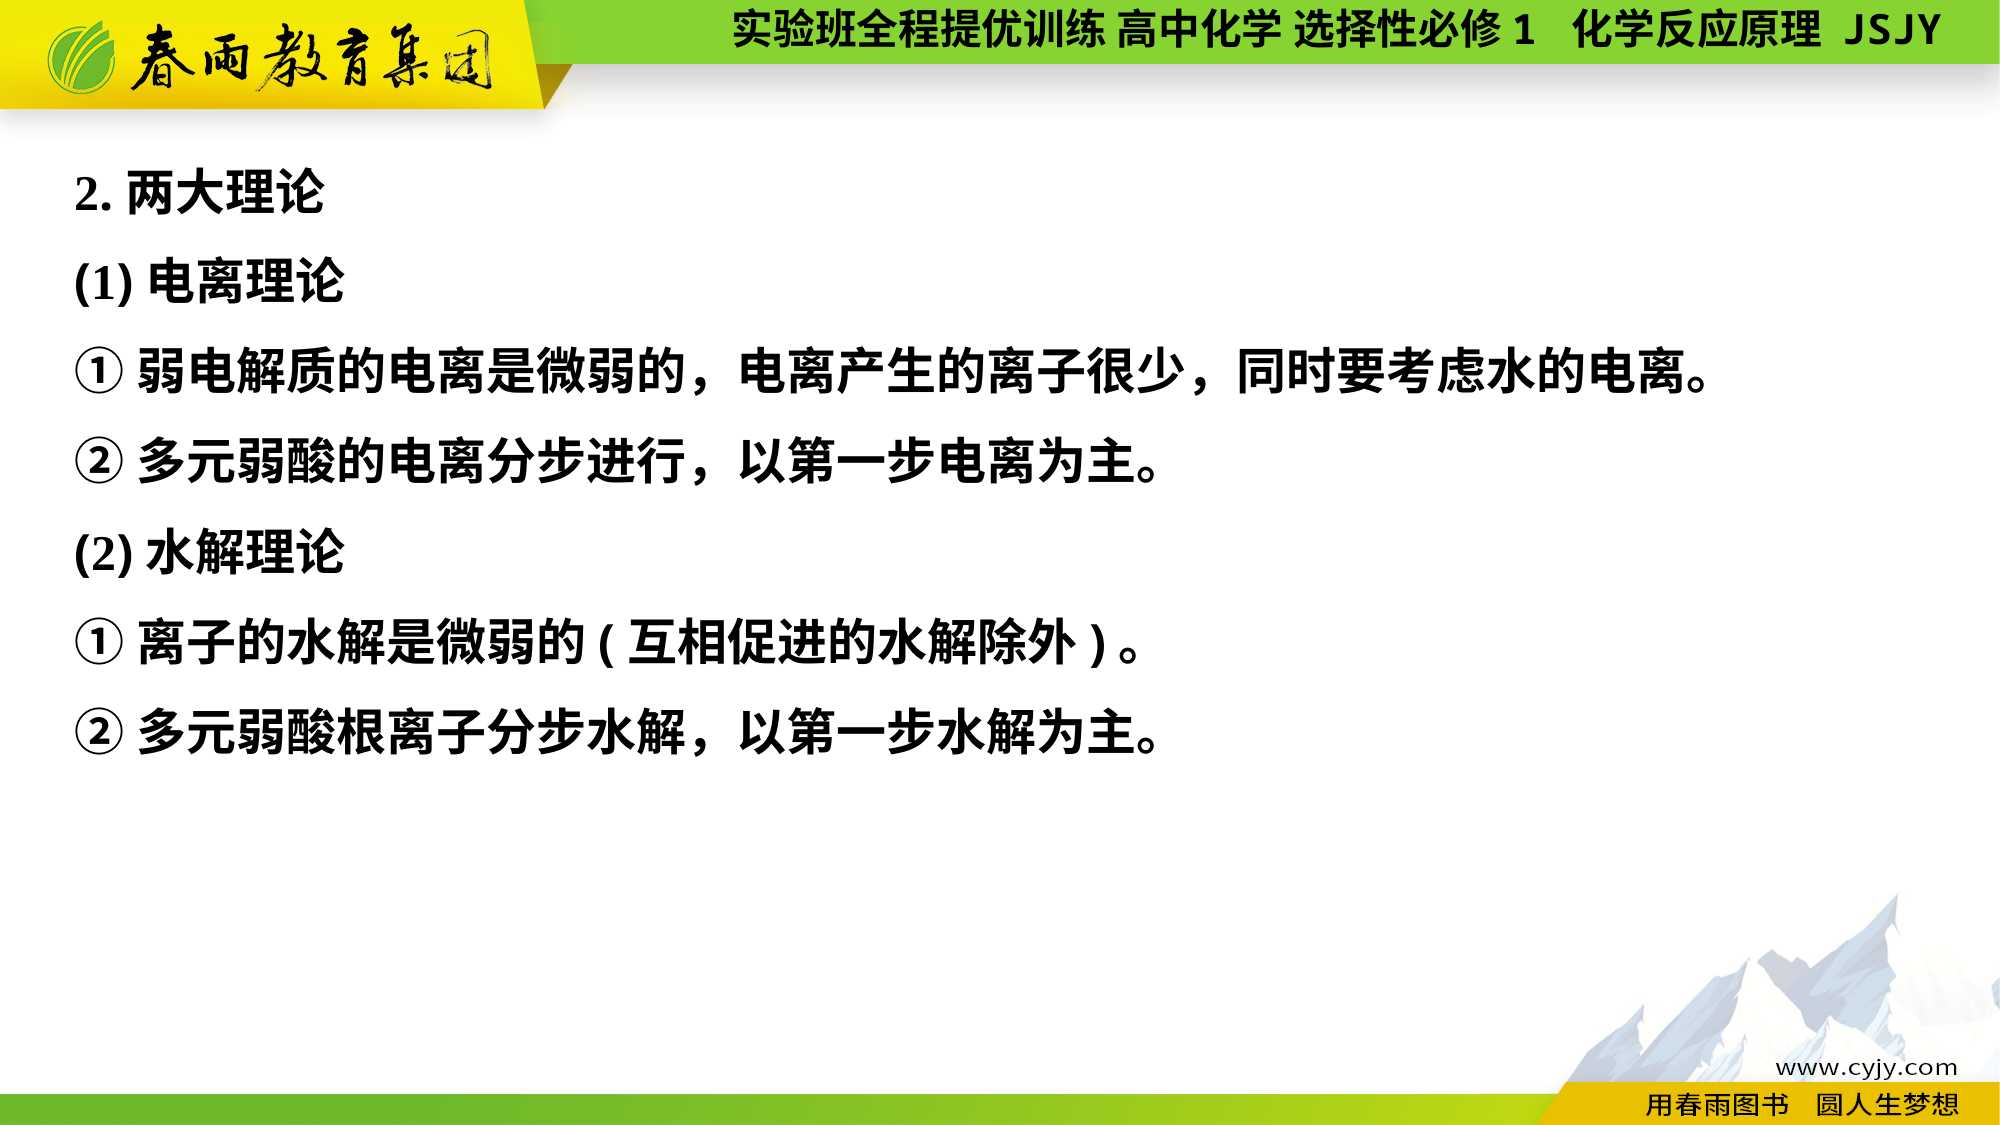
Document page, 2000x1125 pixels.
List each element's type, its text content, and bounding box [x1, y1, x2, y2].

picture [0, 0, 2000, 1125]
list 2.两大理论 (1)电离理论 ①弱电解质的电离是微弱的，电离产生的离子很少，同时要考虑水的电离。 ②多元弱酸的电离分步进行，以第一步电离为主。 (2)水解理论 ①离子的水解是微弱的(互相促进的水解除外)。 ②多元弱酸根离子分步水解，以第一步水解为主。 [59, 122, 1944, 763]
